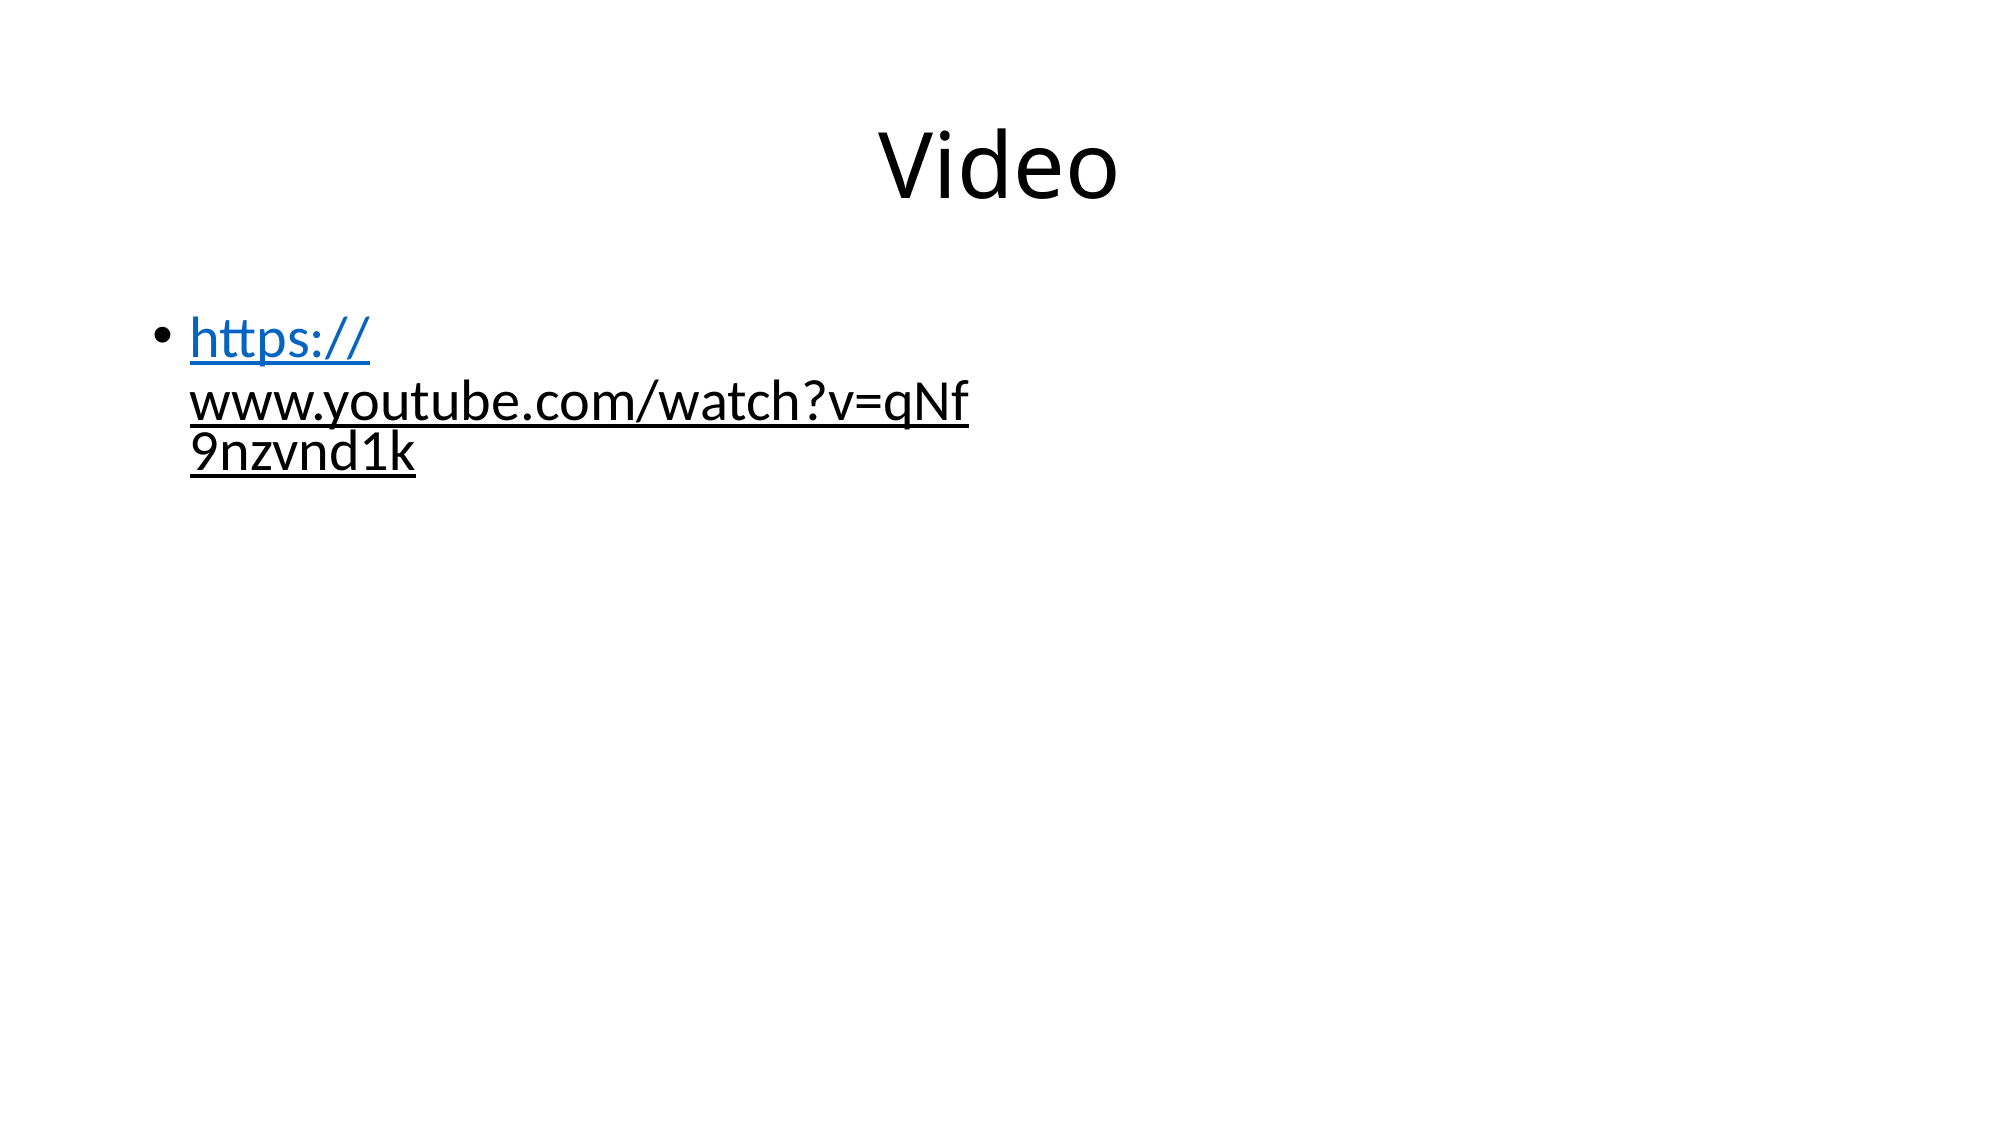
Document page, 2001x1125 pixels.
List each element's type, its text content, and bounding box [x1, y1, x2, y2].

title Video [137, 59, 1863, 278]
list https://www.youtube.com/watch?v=qNf9nzvnd1k [137, 299, 988, 1014]
